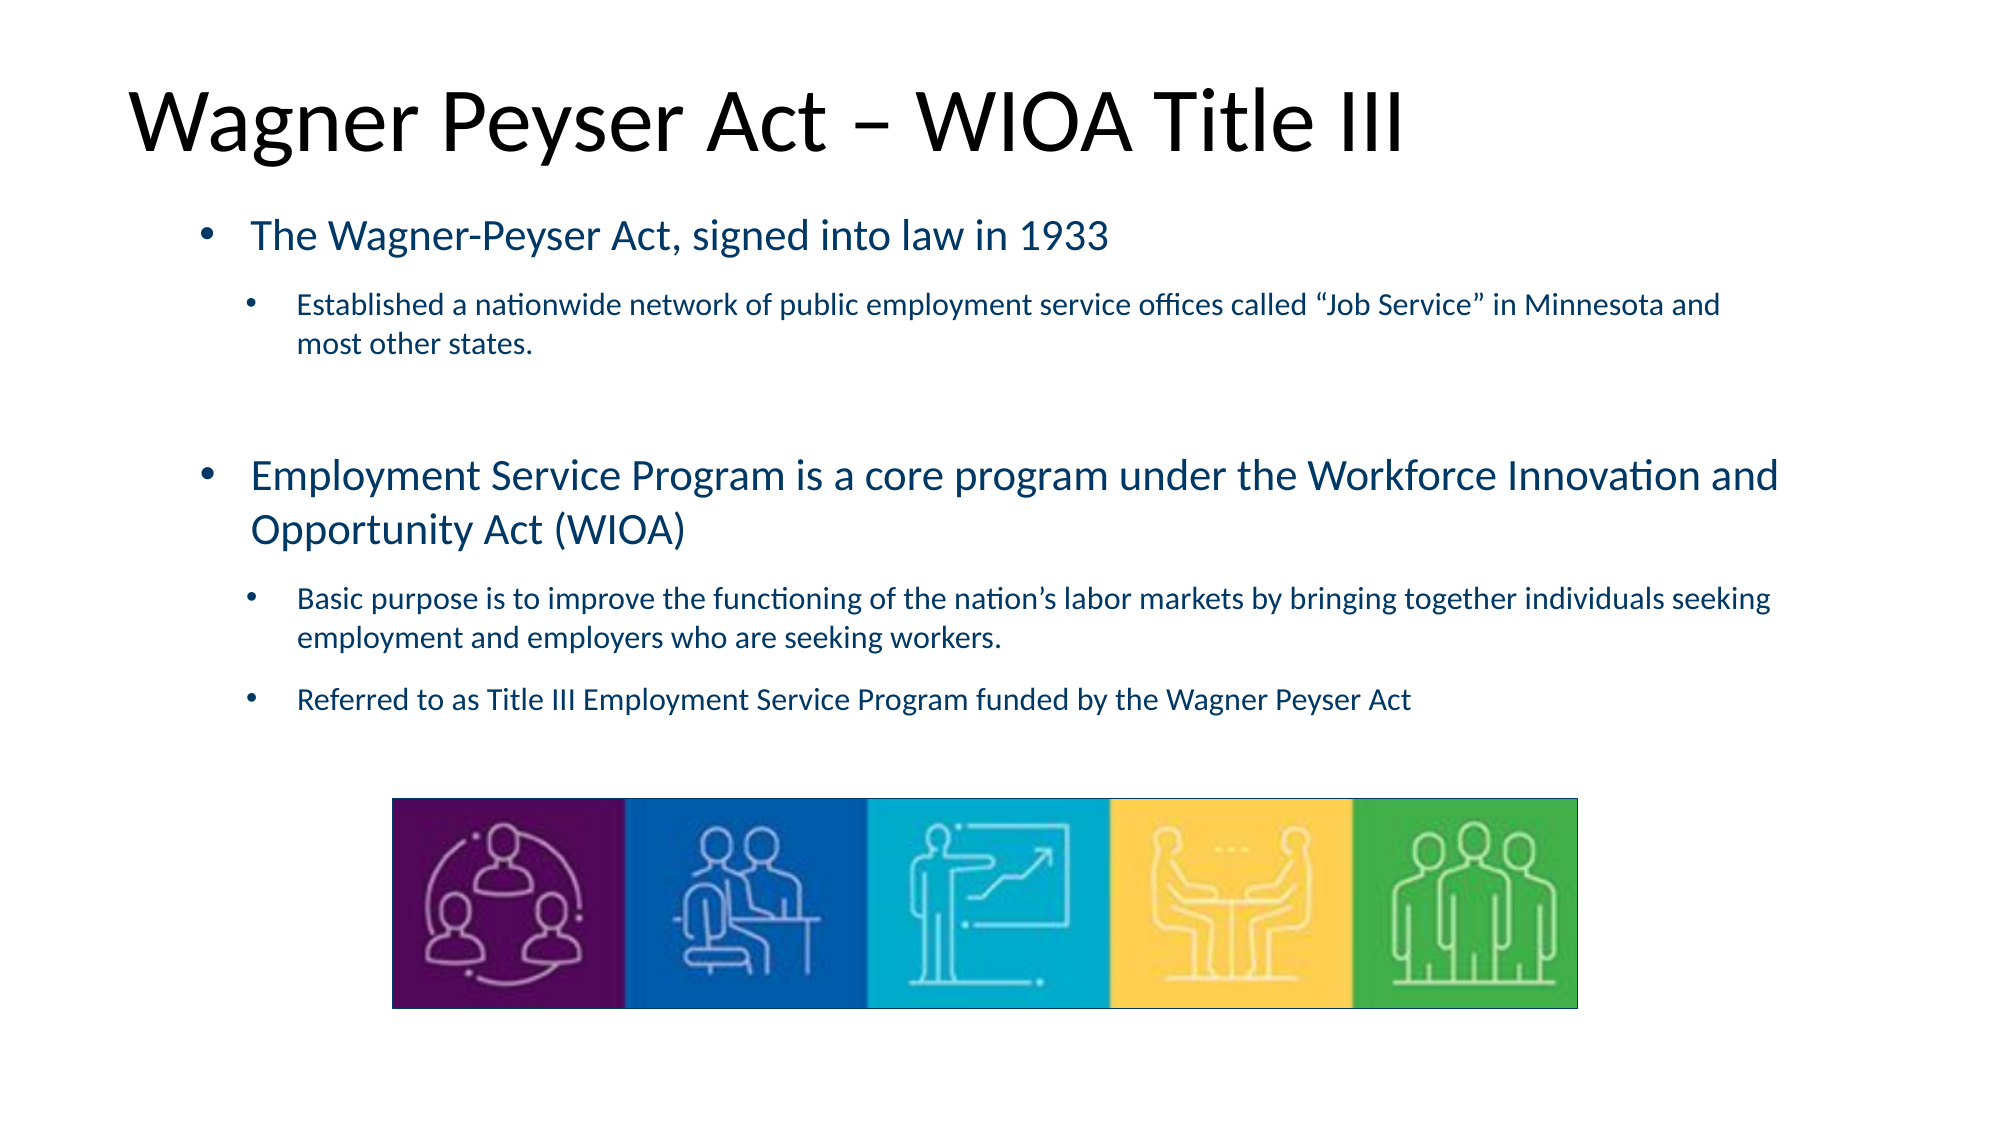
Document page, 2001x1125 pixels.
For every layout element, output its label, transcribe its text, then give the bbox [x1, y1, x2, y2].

picture [871, 798, 1577, 1009]
picture [392, 798, 866, 1009]
list The Wagner-Peyser Act, signed into law in 1933 Established a nationwide network of public employment service offices called “Job Service” in Minnesota and most other states. Employment Service Program is a core program under the Workforce Innovation and Opportunity Act (WIOA) Basic purpose is to improve the functioning of the nation’s labor markets by bringing together individuals seeking employment and employers who are seeking workers. Referred to as Title III Employment Service Program funded by the Wagner Peyser Act [199, 206, 1786, 721]
title Wagner Peyser Act – WIOA Title III [128, 65, 1801, 177]
